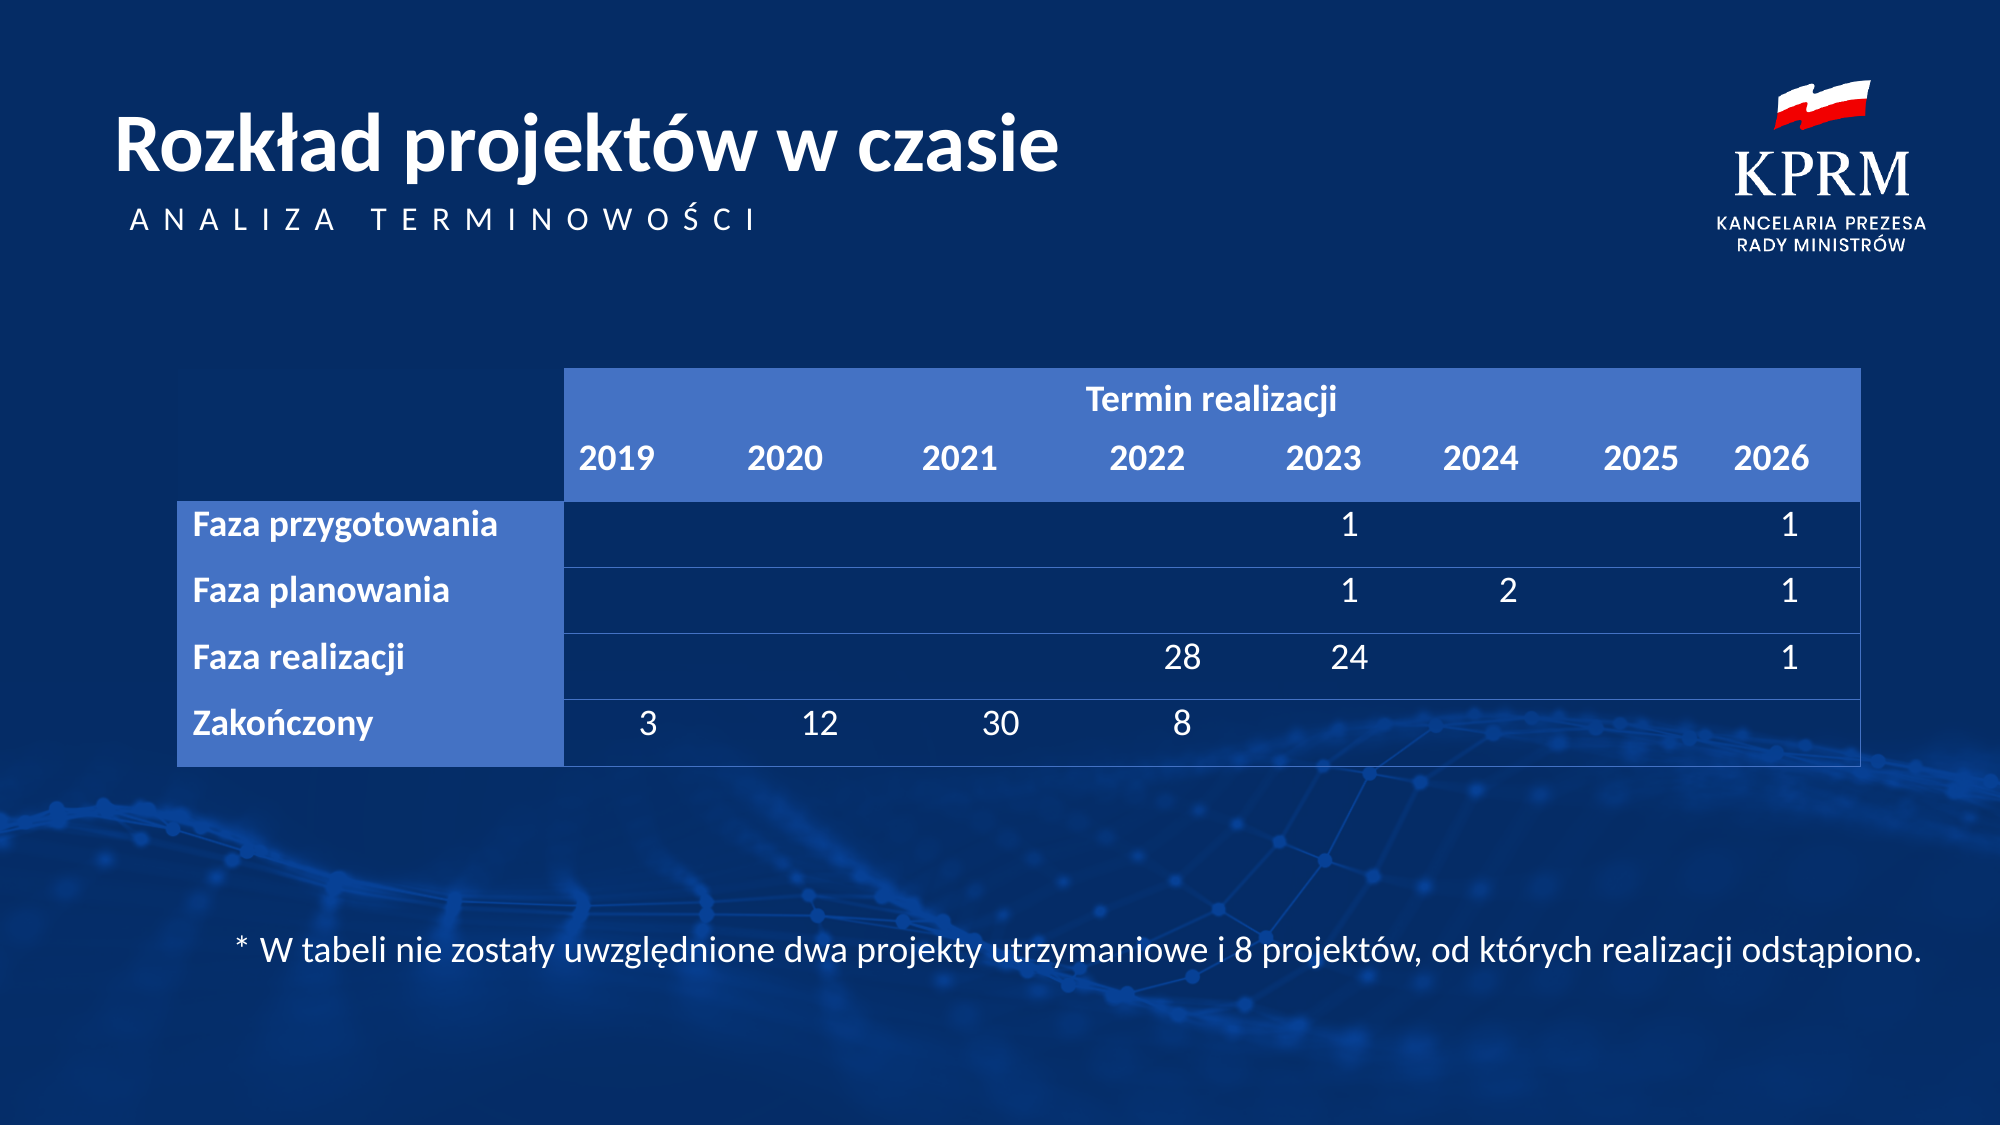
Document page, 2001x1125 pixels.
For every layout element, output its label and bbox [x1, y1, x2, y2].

picture [1701, 46, 1942, 285]
text_box [0, 0, 2000, 1125]
